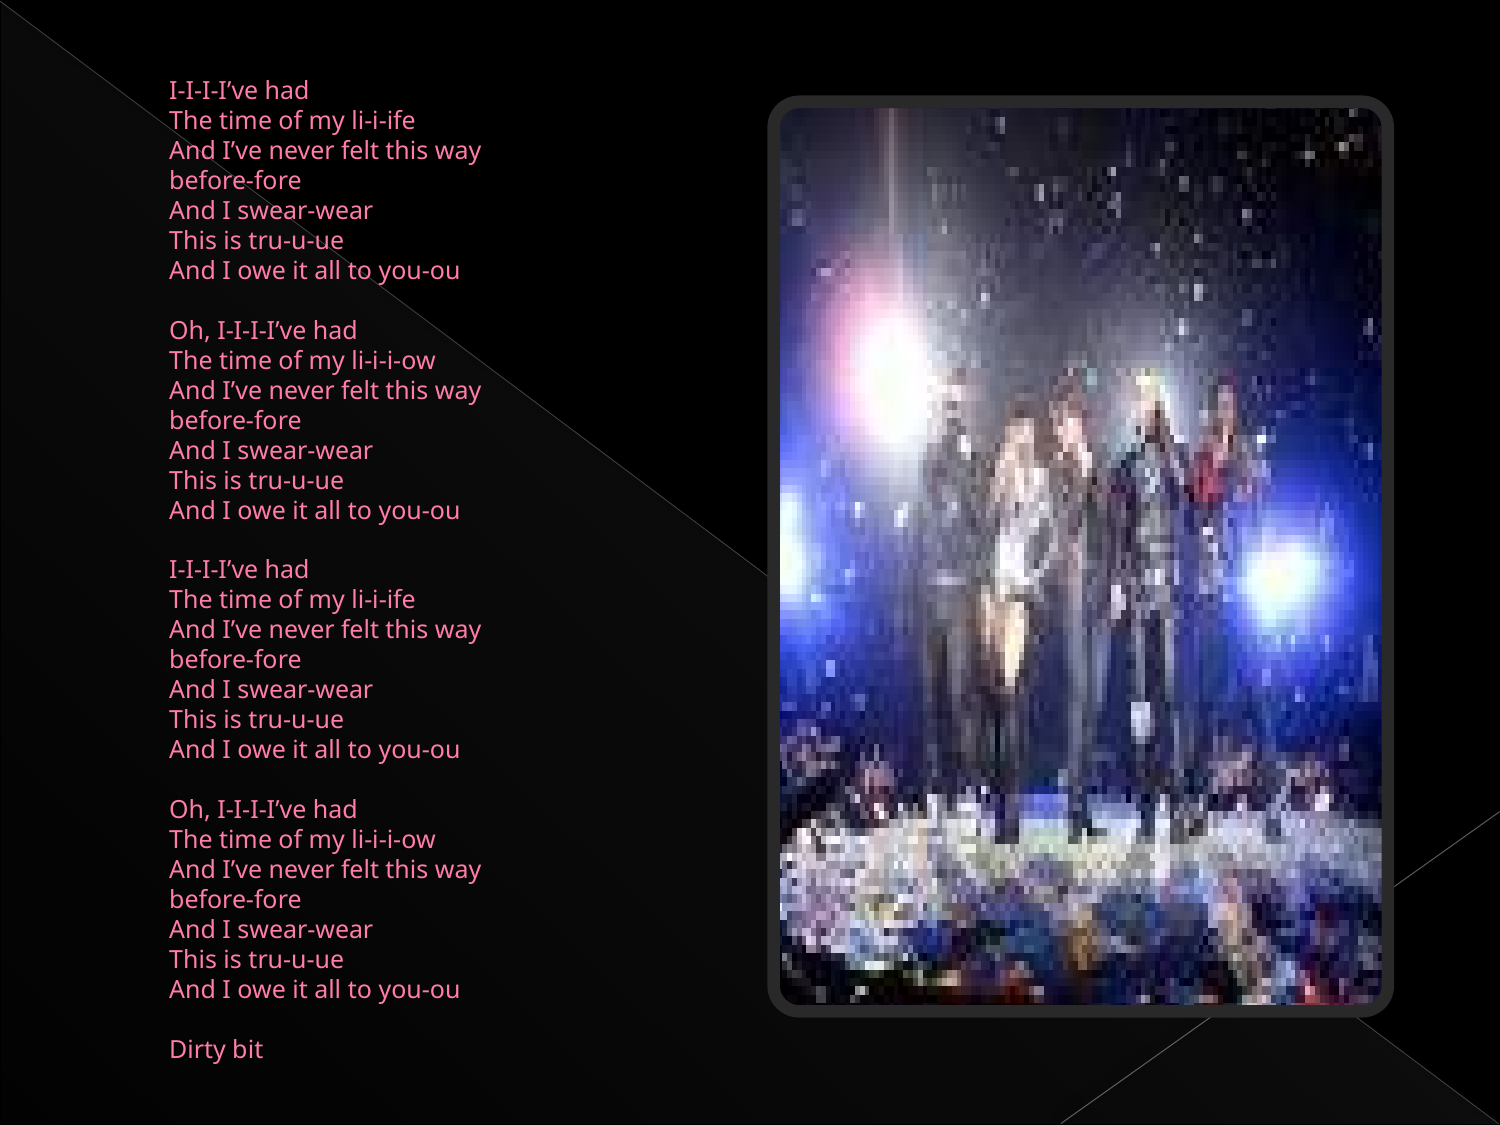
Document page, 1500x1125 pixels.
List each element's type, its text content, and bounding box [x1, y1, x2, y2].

title I-I-I-I’ve had The time of my li-i-ife And I’ve never felt this way before-fore And I swear-wear This is tru-u-ue And I owe it all to you-ou Oh, I-I-I-I’ve had The time of my li-i-i-ow And I’ve never felt this way before-fore And I swear-wear This is tru-u-ue And I owe it all to you-ou I-I-I-I’ve had The time of my li-i-ife And I’ve never felt this way before-fore And I swear-wear This is tru-u-ue And I owe it all to you-ou Oh, I-I-I-I’ve had The time of my li-i-i-ow And I’ve never felt this way before-fore And I swear-wear This is tru-u-ue And I owe it all to you-ou Dirty bit [75, 43, 561, 1094]
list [773, 101, 1389, 1012]
